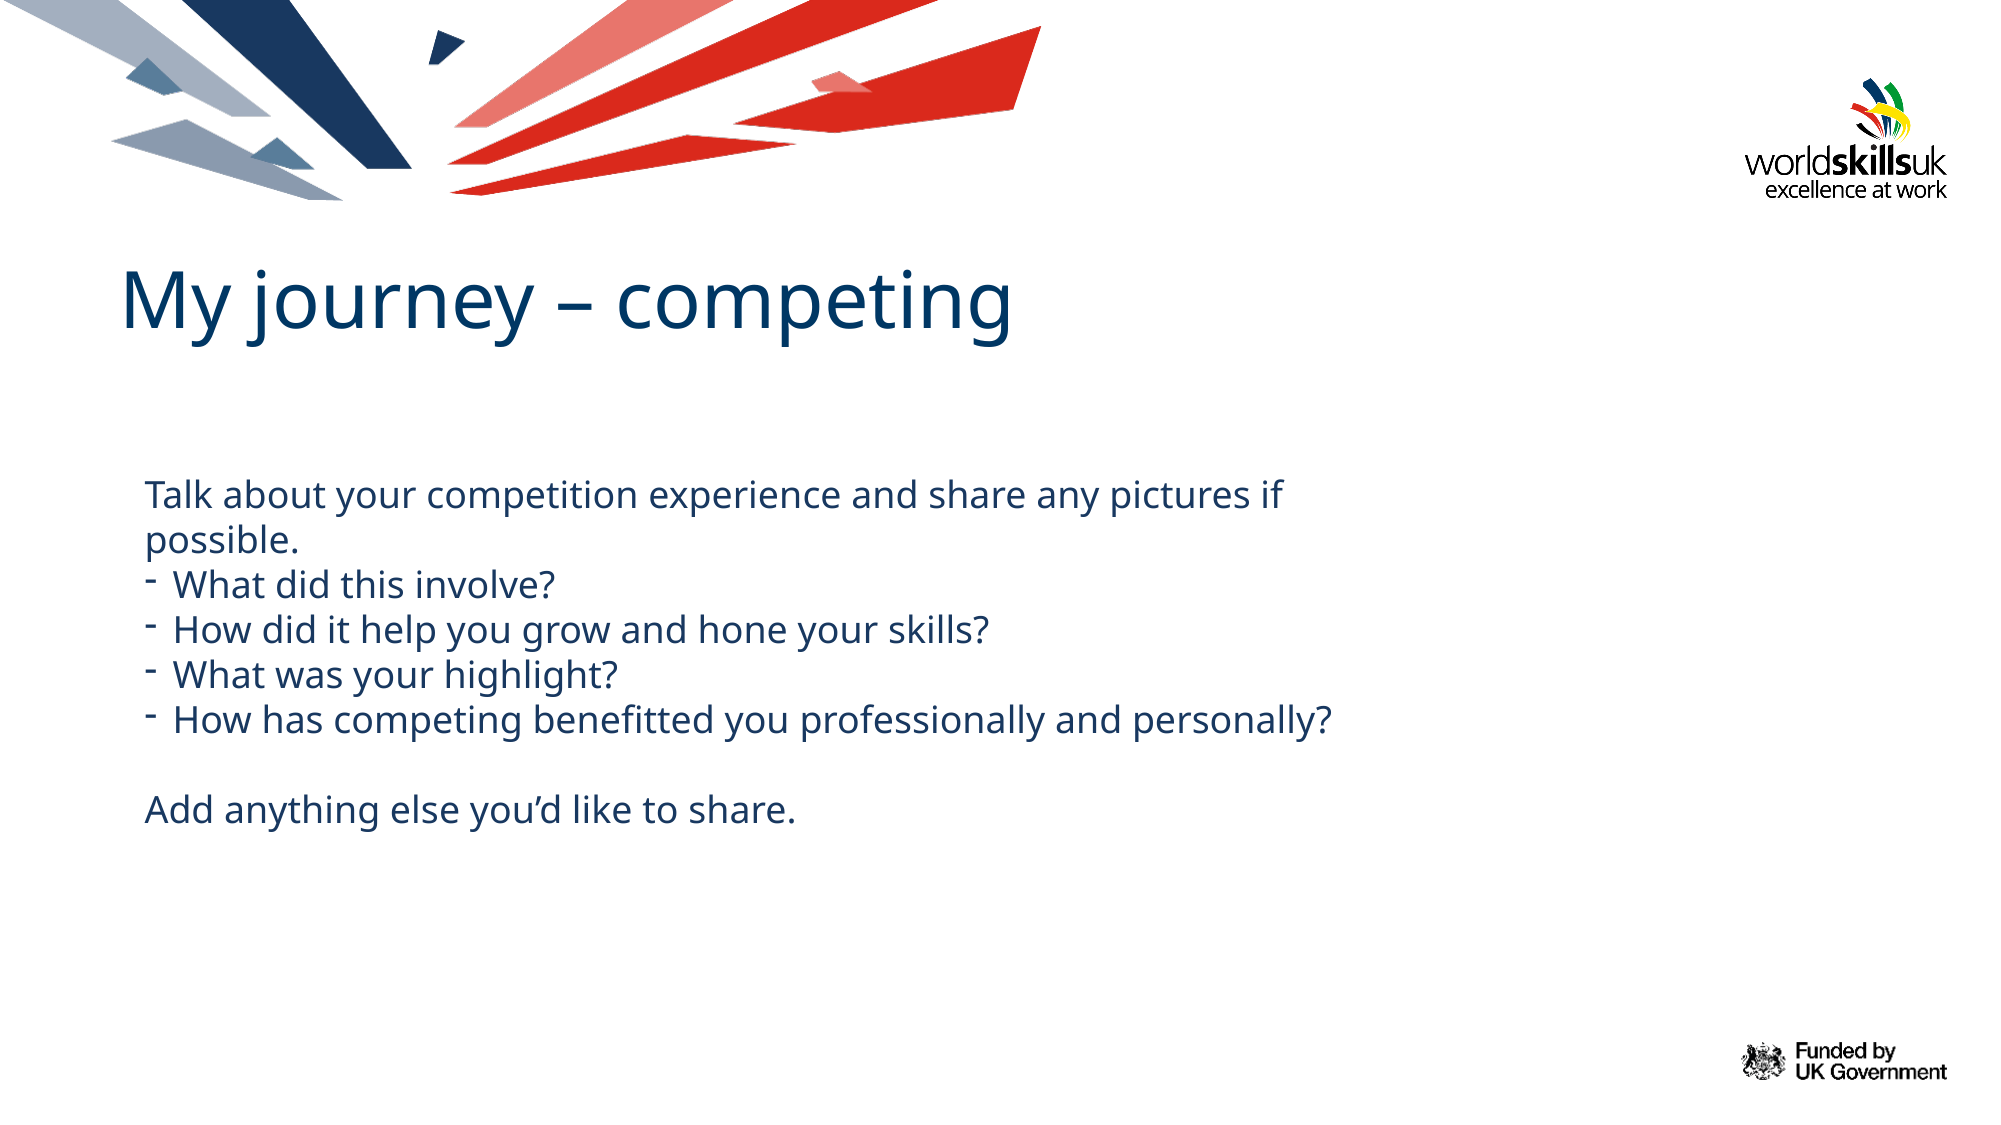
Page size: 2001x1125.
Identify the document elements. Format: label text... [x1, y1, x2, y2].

picture [1713, 47, 1978, 229]
text_box Talk about your competition experience and share any pictures if possible. What did this involve? How did it help you grow and hone your skills? What was your highlight? How has competing benefitted you professionally and personally? Add anything else you’d like to share. [137, 463, 1379, 839]
title My journey – competing [104, 175, 1076, 353]
picture [0, 0, 1057, 208]
picture [1736, 1037, 1952, 1085]
